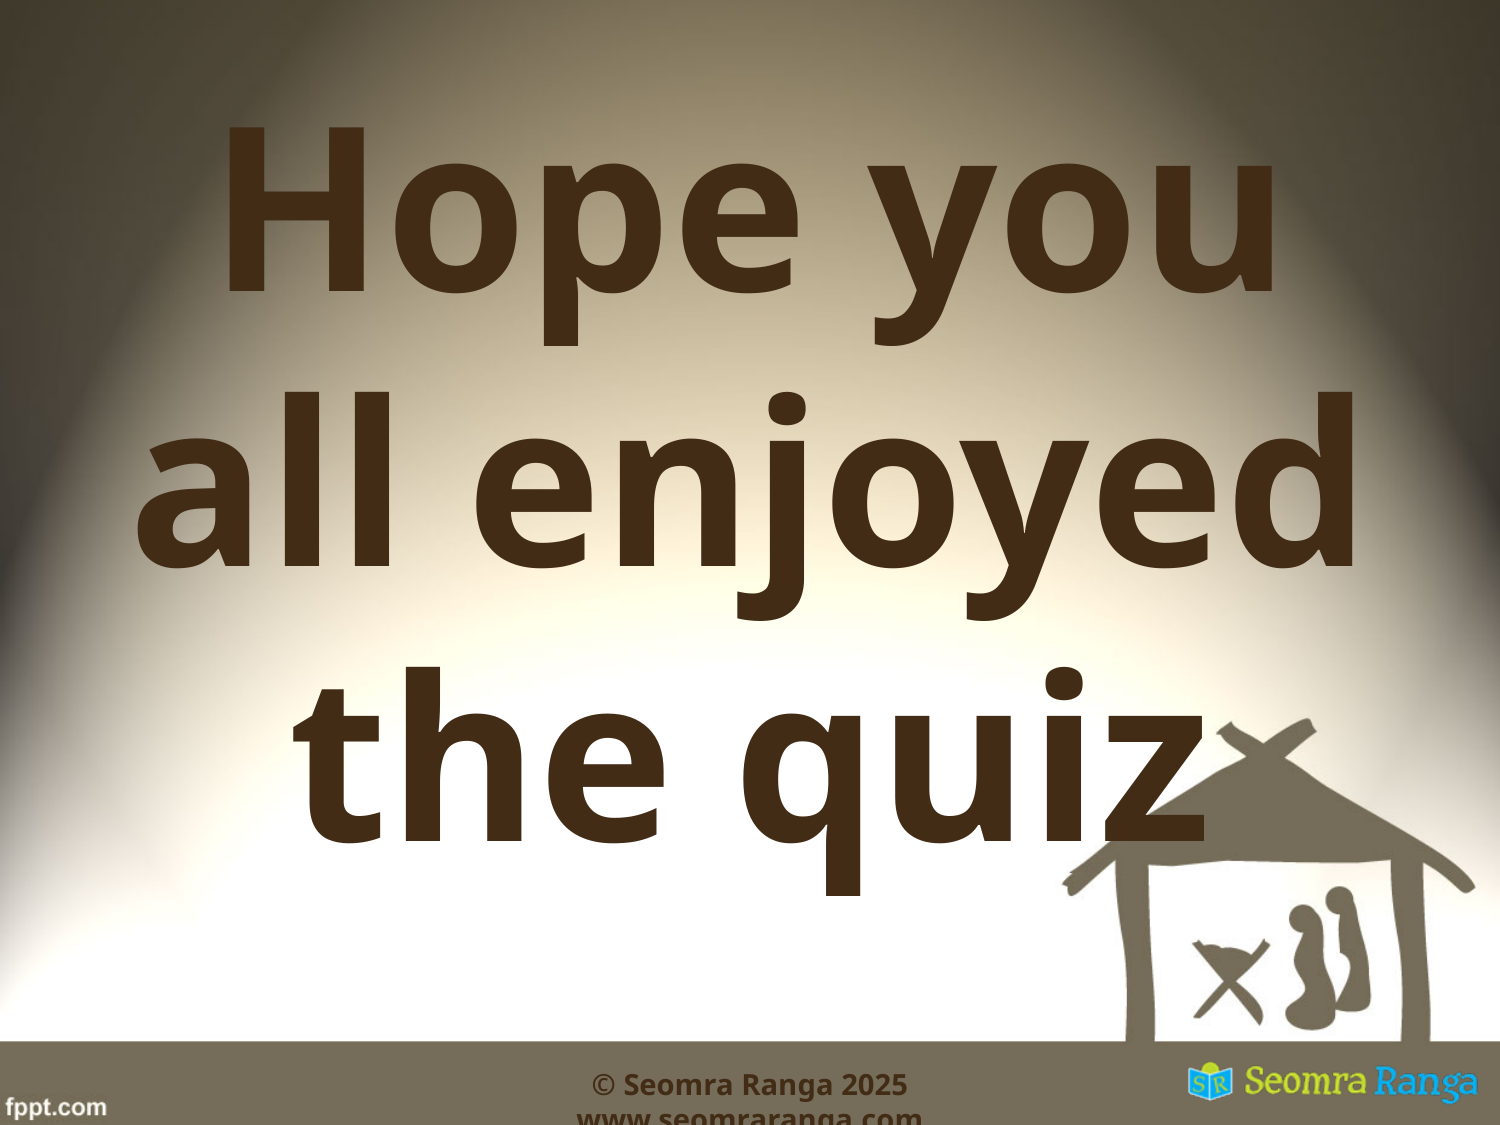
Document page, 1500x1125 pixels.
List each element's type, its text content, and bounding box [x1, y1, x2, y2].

text_box © Seomra Ranga 2025 www.seomraranga.com [401, 1058, 1099, 1125]
list Hope you all enjoyed the quiz [75, 54, 1425, 1005]
picture [0, 0, 1500, 1125]
